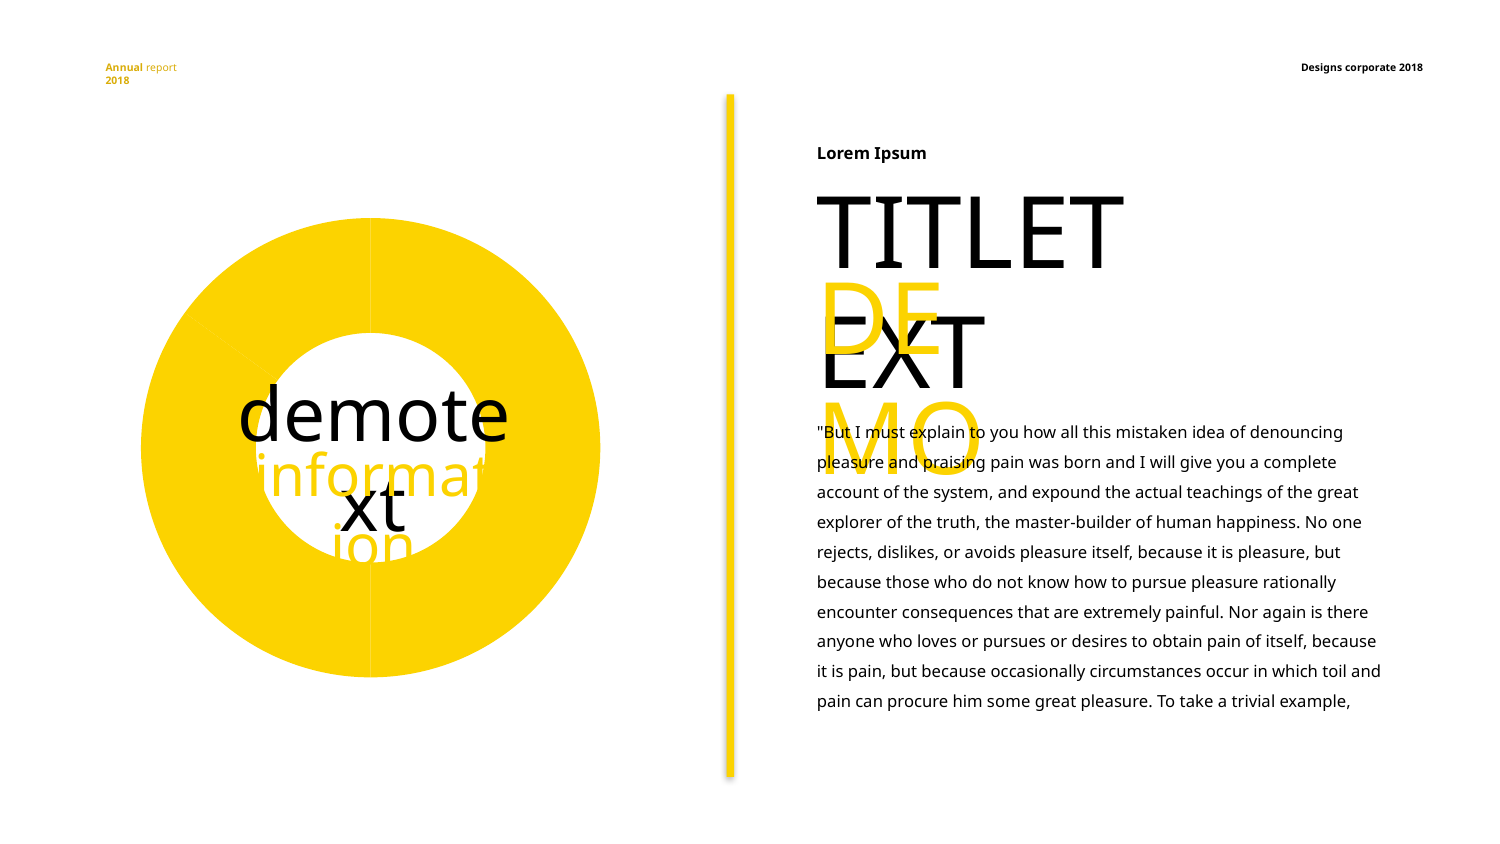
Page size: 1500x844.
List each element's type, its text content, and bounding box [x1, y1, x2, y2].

text_box [726, 695, 735, 778]
text_box Designs corporate 2018 [1232, 54, 1439, 82]
text_box Lorem Ipsum [802, 135, 1008, 171]
text_box "But I must explain to you how all this mistaken idea of denouncing pleasure and praising pain was born and I will give you a complete account of the system, and expound the actual teachings of the great explorer of the truth, the master-builder of human happiness. No one rejects, dislikes, or avoids pleasure itself, because it is pleasure, but because those who do not know how to pursue pleasure rationally encounter consequences that are extremely painful. Nor again is there anyone who loves or pursues or desires to obtain pain of itself, because it is pain, but because occasionally circumstances occur in which toil and pain can procure him some great pleasure. To take a trivial example, [802, 404, 1403, 719]
text_box DEMO [802, 246, 1033, 404]
text_box Annual report 2018 [90, 53, 313, 94]
text_box [726, 94, 735, 206]
chart [0, 208, 742, 688]
text_box TITLETEXT [802, 161, 1160, 404]
